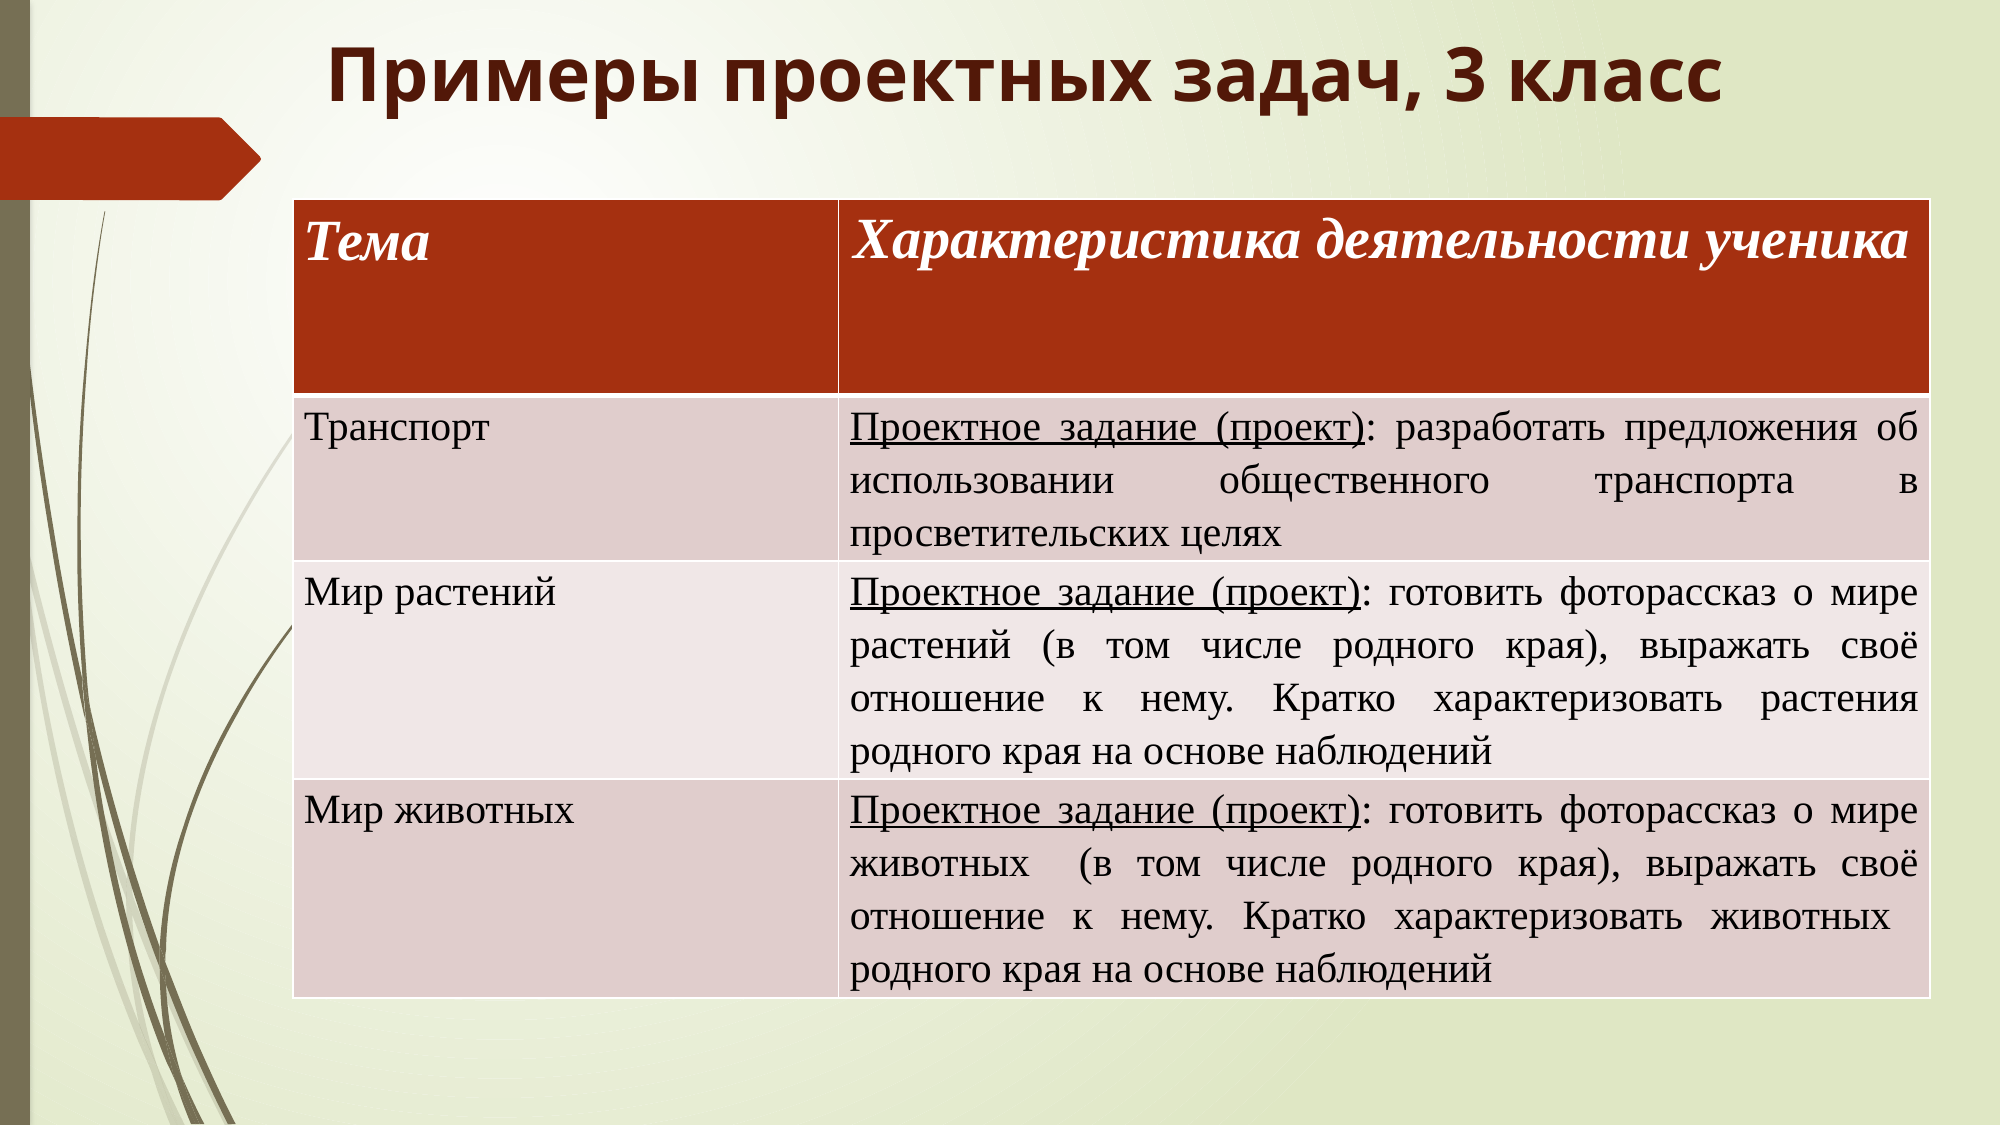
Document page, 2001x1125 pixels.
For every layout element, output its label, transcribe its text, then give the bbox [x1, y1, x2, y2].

table_header Характеристика деятельности ученика [839, 200, 1929, 393]
table_cell Проектное задание (проект): готовить фоторассказ о мире растений (в том числе родного края), выражать своё отношение к нему. Кратко характеризовать растения родного края на основе наблюдений [839, 562, 1929, 778]
table_cell Транспорт [294, 398, 838, 560]
table_cell Мир растений [294, 562, 838, 778]
title Примеры проектных задач, 3 класс [310, 19, 1888, 198]
table_cell Проектное задание (проект): разработать предложения об использовании общественного транспорта в просветительских целях [839, 398, 1929, 560]
table_cell Мир животных [294, 780, 838, 997]
table_cell Проектное задание (проект): готовить фоторассказ о мире животных (в том числе родного края), выражать своё отношение к нему. Кратко характеризовать животных родного края на основе наблюдений [839, 780, 1929, 997]
table_header Тема [294, 200, 838, 393]
